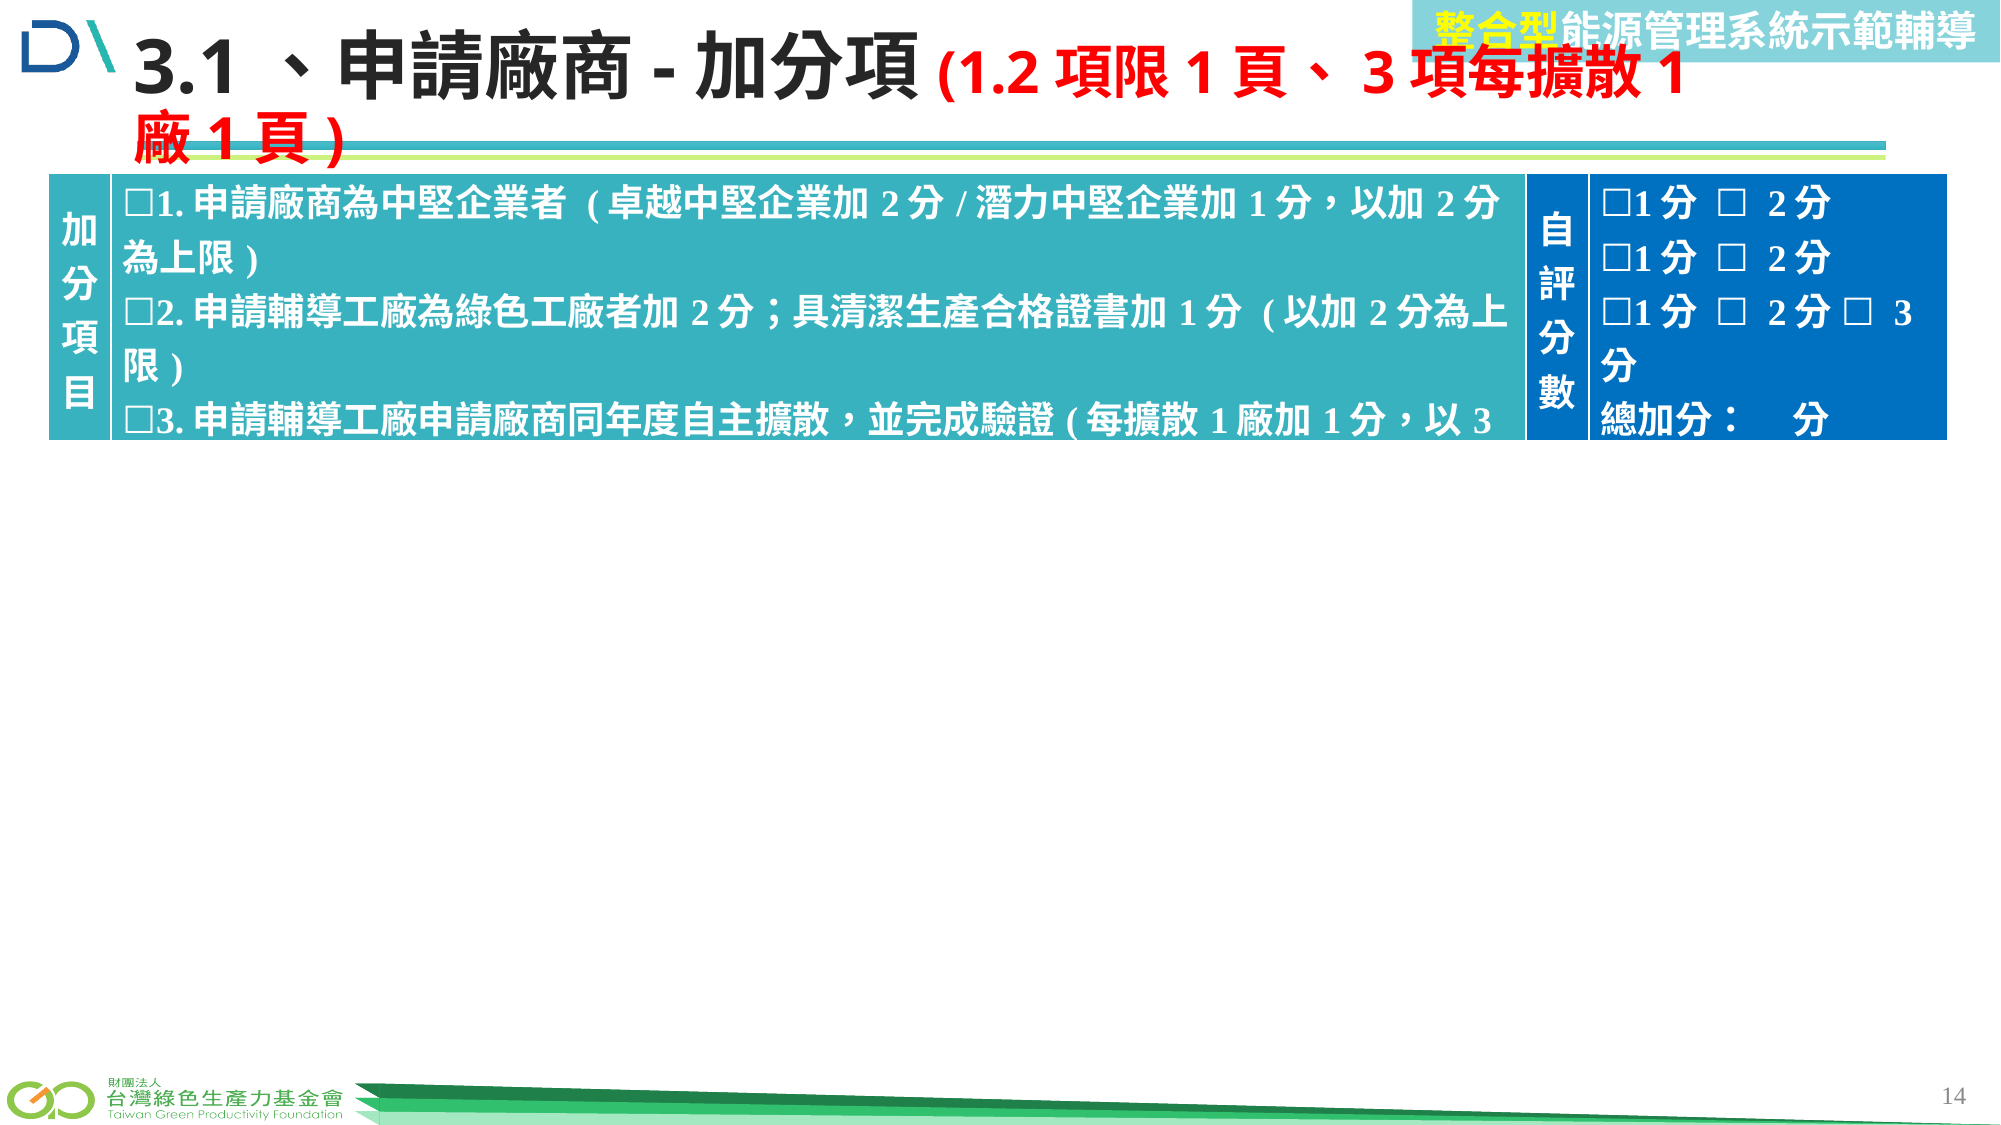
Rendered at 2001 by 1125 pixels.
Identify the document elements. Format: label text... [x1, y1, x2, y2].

table_header 自評分數 [1527, 174, 1588, 440]
text_box 前言 [270, 5, 669, 41]
text_box 整合型能源管理系統示範輔導 [1412, 0, 2000, 63]
picture [1, 1072, 349, 1124]
picture [21, 20, 130, 88]
table_header ☐1.申請廠商為中堅企業者 (卓越中堅企業加2分/潛力中堅企業加1分，以加2分為上限) ☐2.申請輔導工廠為綠色工廠者加2分；具清潔生產合格證書加1分 (以加2分為上限) ☐3.申請輔導工廠申請廠商同年度自主擴散，並完成驗證(每擴散1廠加1分，以3分為上限) [112, 174, 1525, 440]
text_box 3.1、申請廠商-加分項(1.2項限1頁、3項每擴散1廠1頁) [118, 41, 1757, 160]
table_header ☐1分 ☐ 2分 ☐1分 ☐ 2分 ☐1分 ☐ 2分 ☐ 3分 總加分： 分 [1590, 174, 1947, 440]
table_header 加分項目 [49, 174, 110, 440]
slide_number 14 [1531, 1065, 1982, 1125]
